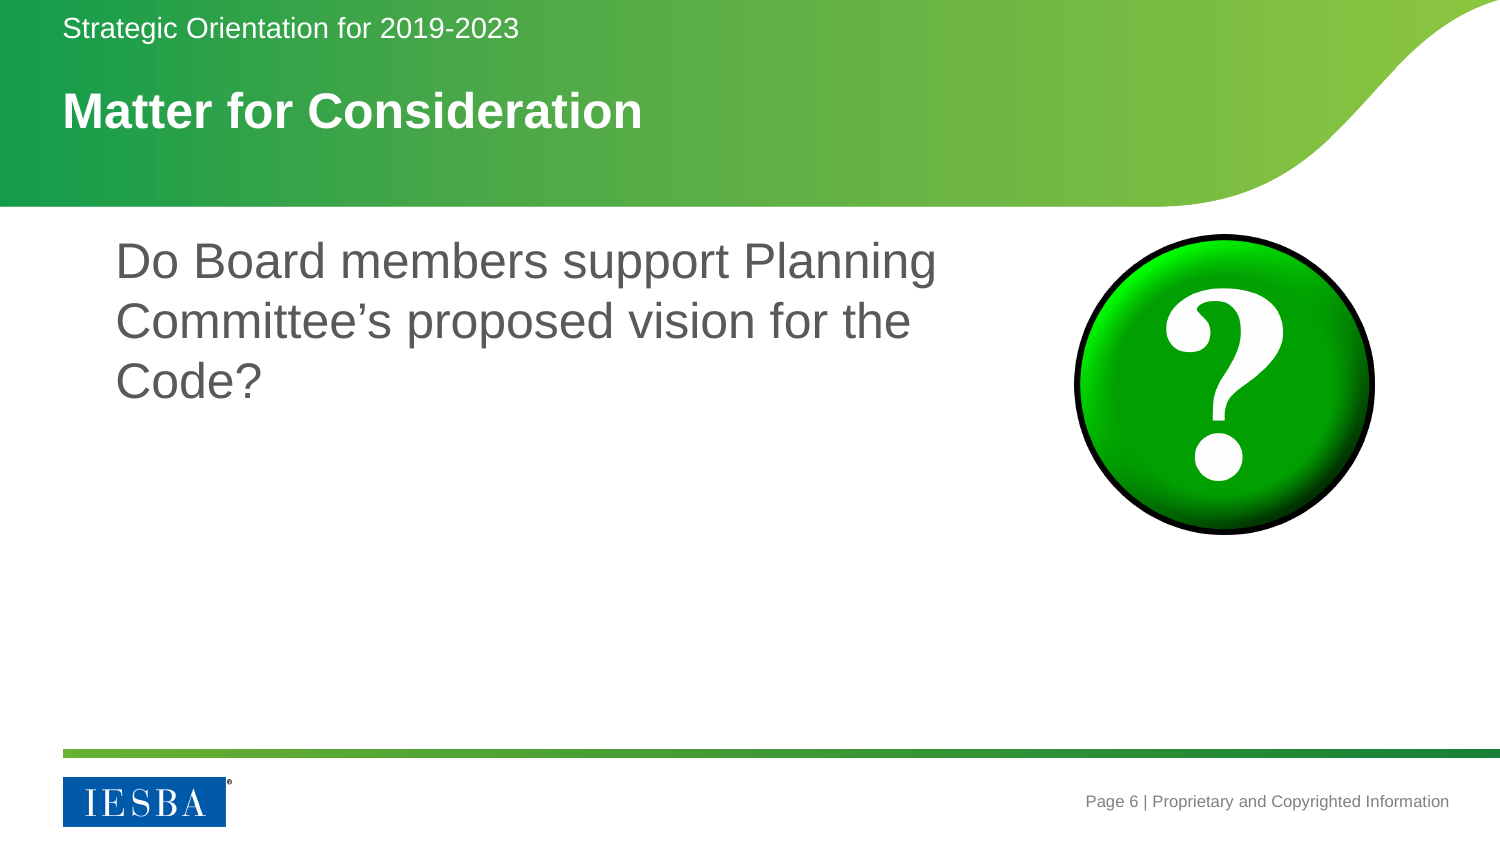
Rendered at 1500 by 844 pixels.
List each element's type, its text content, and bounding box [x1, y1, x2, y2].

picture [63, 777, 232, 827]
picture [0, 0, 1500, 207]
subtitle Strategic Orientation for 2019-2023 [62, 9, 688, 47]
list Do Board members support Planning Committee’s proposed vision for the Code? [62, 220, 1050, 747]
title Matter for Consideration [62, 75, 1300, 142]
picture [1074, 234, 1376, 535]
